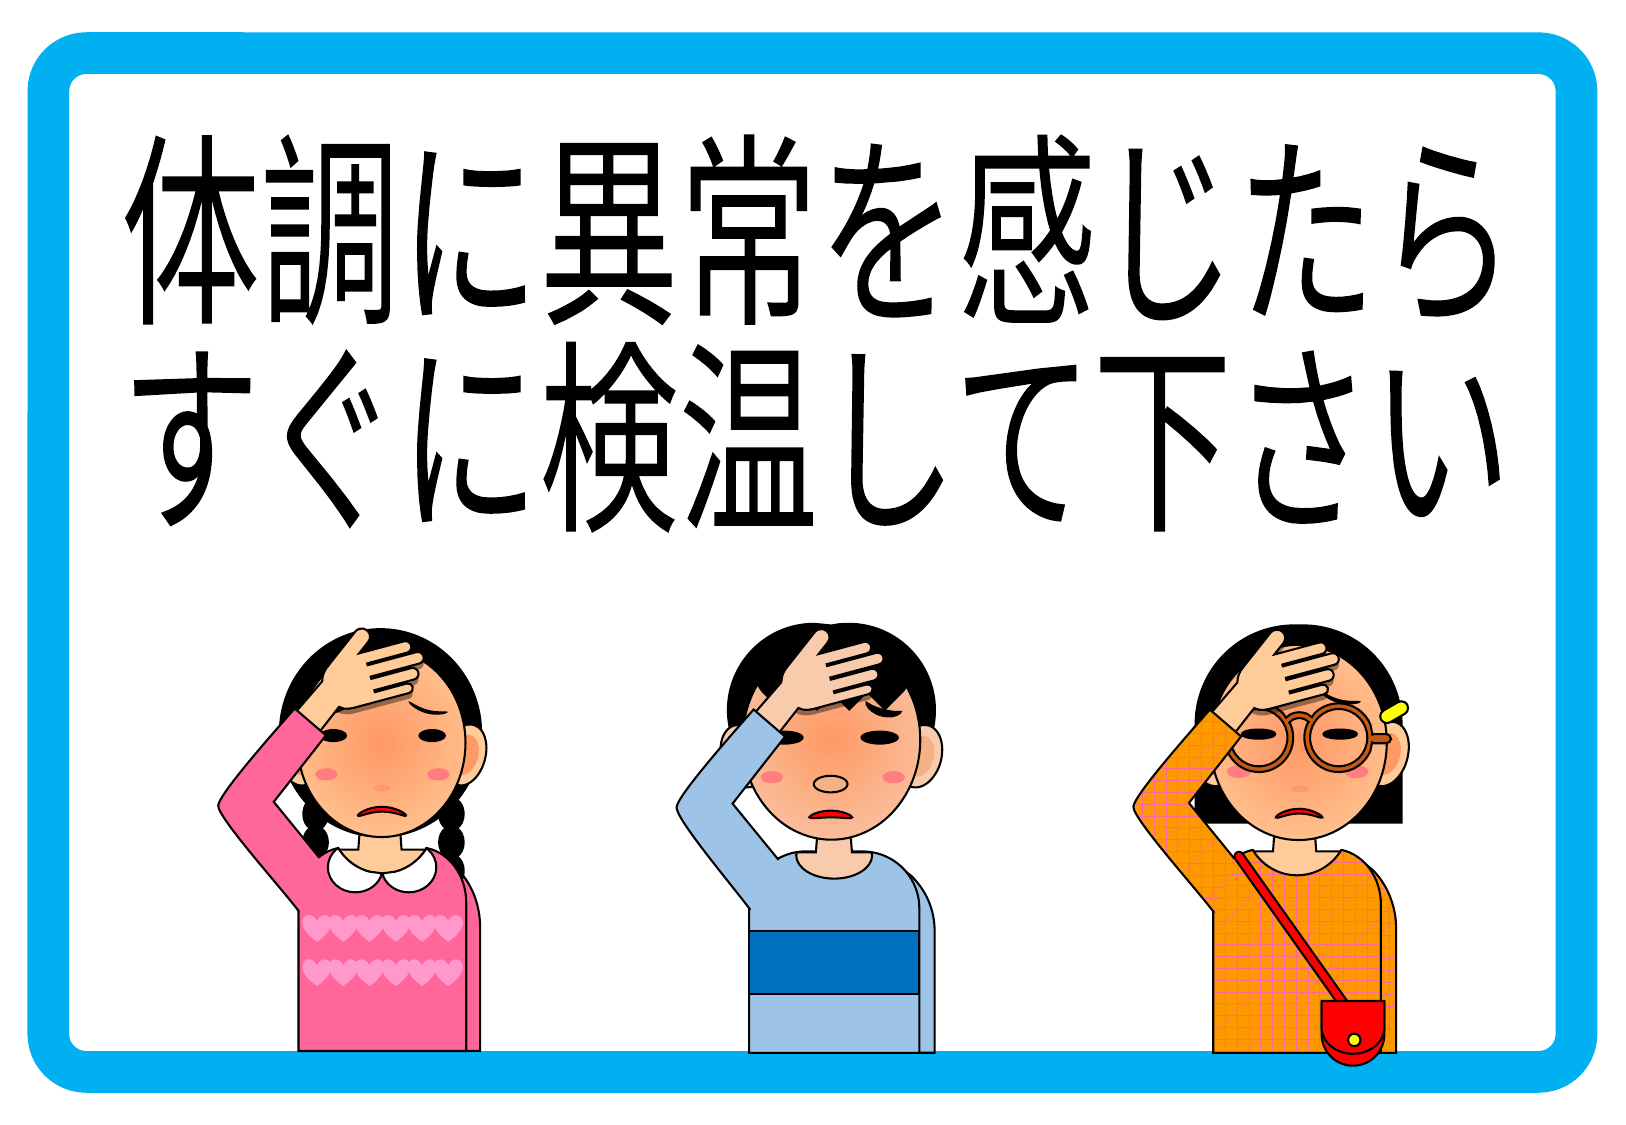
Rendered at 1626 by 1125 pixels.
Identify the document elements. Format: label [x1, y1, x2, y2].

text_box [224, 628, 486, 1052]
text_box [1139, 625, 1410, 1066]
text_box [683, 623, 942, 1054]
text_box [46, 50, 1579, 1075]
